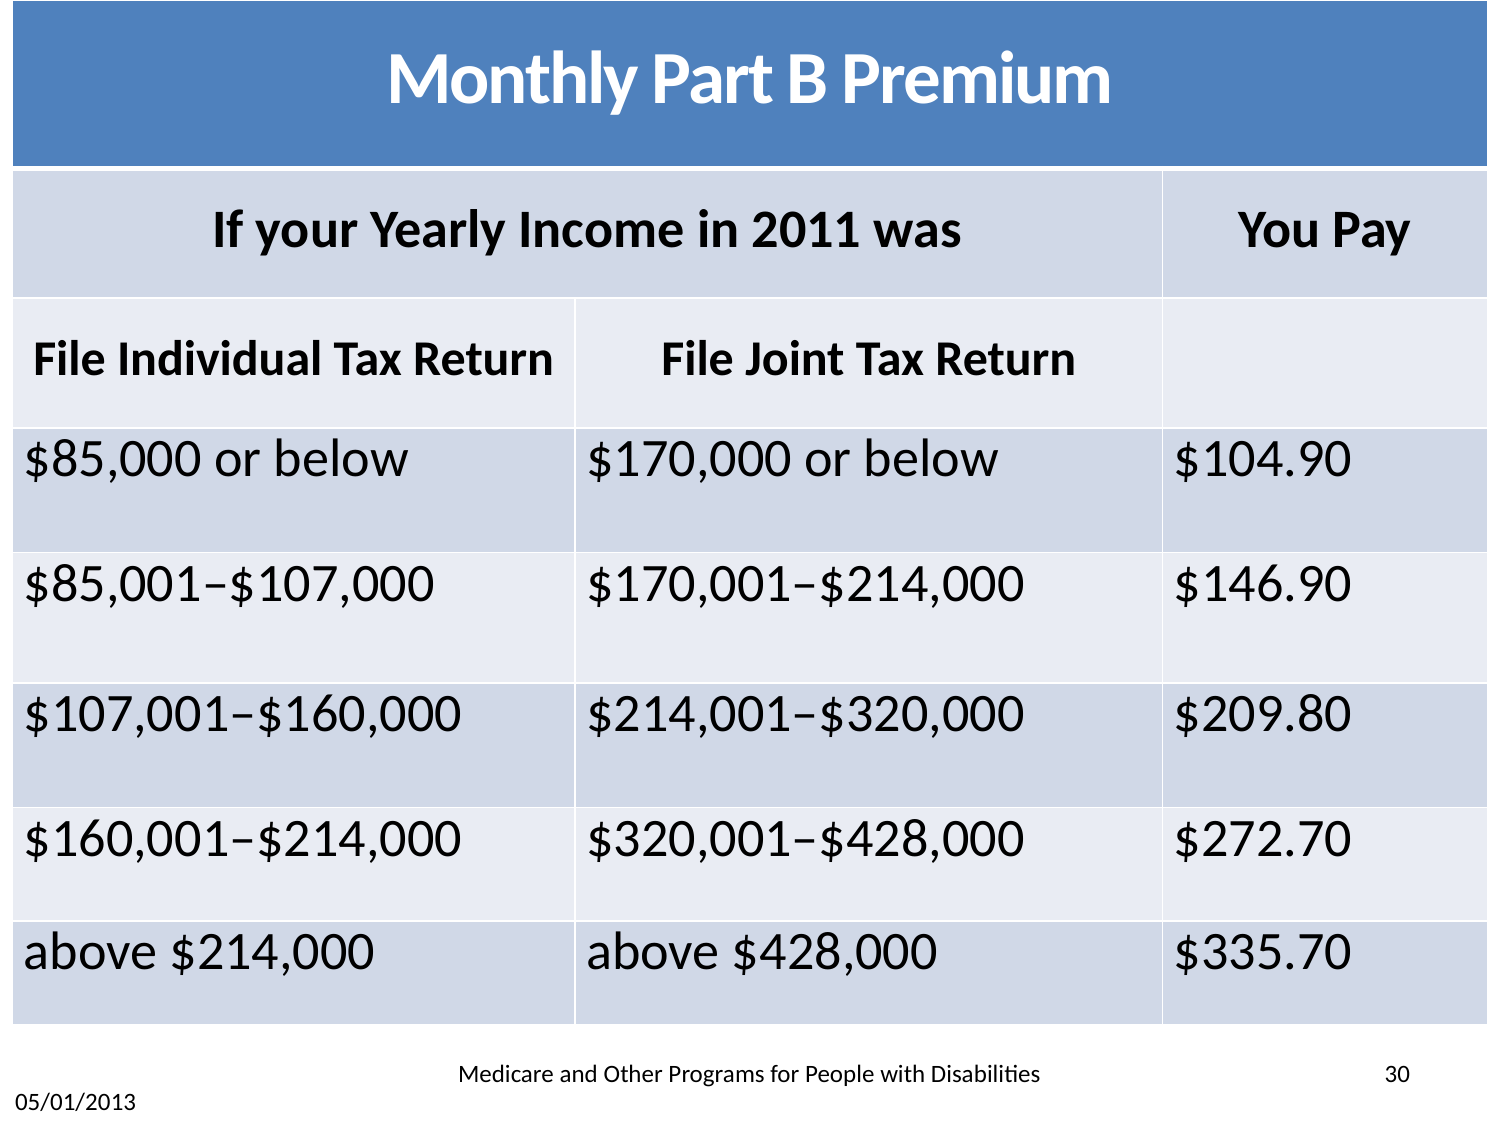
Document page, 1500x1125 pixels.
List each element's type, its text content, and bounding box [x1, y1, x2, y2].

table_cell $170,001–$214,000 [576, 553, 1162, 682]
table_cell $146.90 [1163, 553, 1487, 682]
table_cell $335.70 [1163, 922, 1487, 1024]
picture [0, 0, 1500, 1125]
table_cell $272.70 [1163, 808, 1487, 920]
table_cell $107,001–$160,000 [13, 684, 574, 807]
text_box Medicare and Other Programs for People with Disabilities [443, 1050, 1057, 1095]
table_cell $104.90 [1163, 429, 1487, 552]
table_cell above $428,000 [576, 922, 1162, 1024]
table_cell $170,000 or below [576, 429, 1162, 552]
table_cell $320,001–$428,000 [576, 808, 1162, 920]
table_cell above $214,000 [13, 922, 574, 1024]
table_cell File Joint Tax Return [576, 299, 1162, 427]
table_cell $214,001–$320,000 [576, 684, 1162, 807]
table_cell File Individual Tax Return [13, 299, 574, 427]
table_cell [1163, 299, 1487, 427]
table_cell $209.80 [1163, 684, 1487, 807]
slide_number 30 [1137, 1050, 1425, 1125]
table_cell If your Yearly Income in 2011 was [13, 171, 1162, 297]
table_cell You Pay [1163, 171, 1487, 297]
table_cell $160,001–$214,000 [13, 808, 574, 920]
table_header Monthly Part B Premium [13, 1, 1487, 166]
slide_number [0, 1074, 350, 1125]
table_cell $85,001–$107,000 [13, 553, 574, 682]
table_cell $85,000 or below [13, 429, 574, 552]
